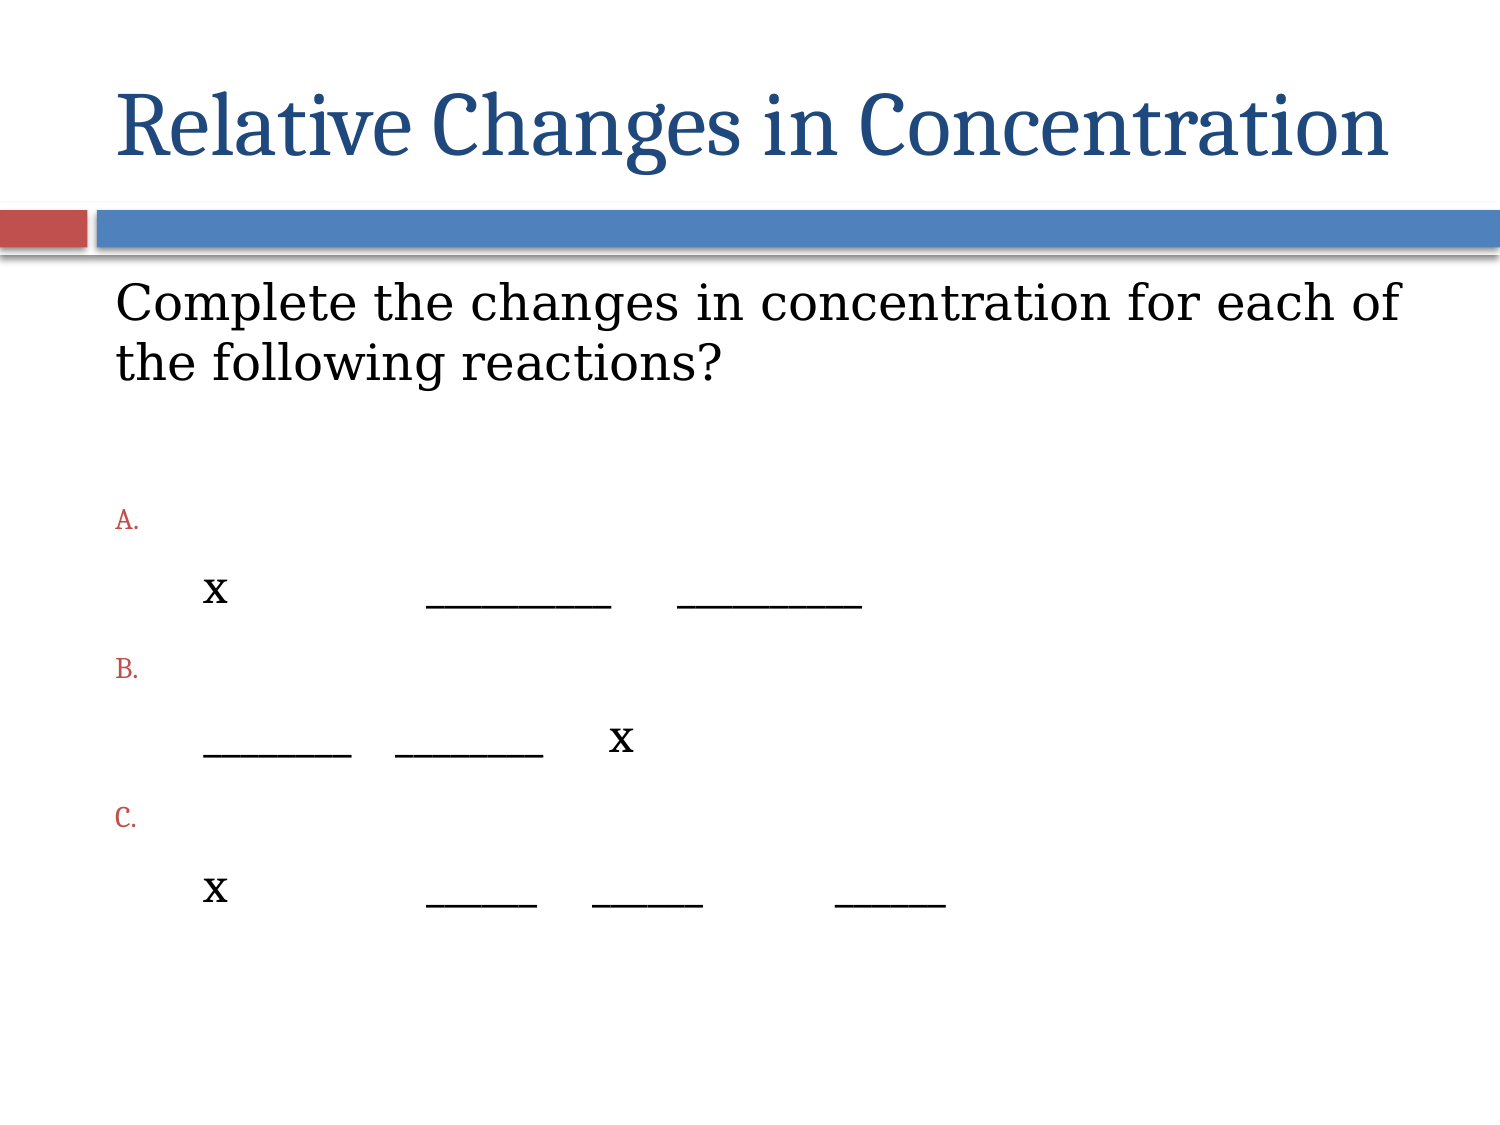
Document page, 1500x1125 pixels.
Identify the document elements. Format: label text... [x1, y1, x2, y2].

title Relative Changes in Concentration [100, 37, 1438, 200]
